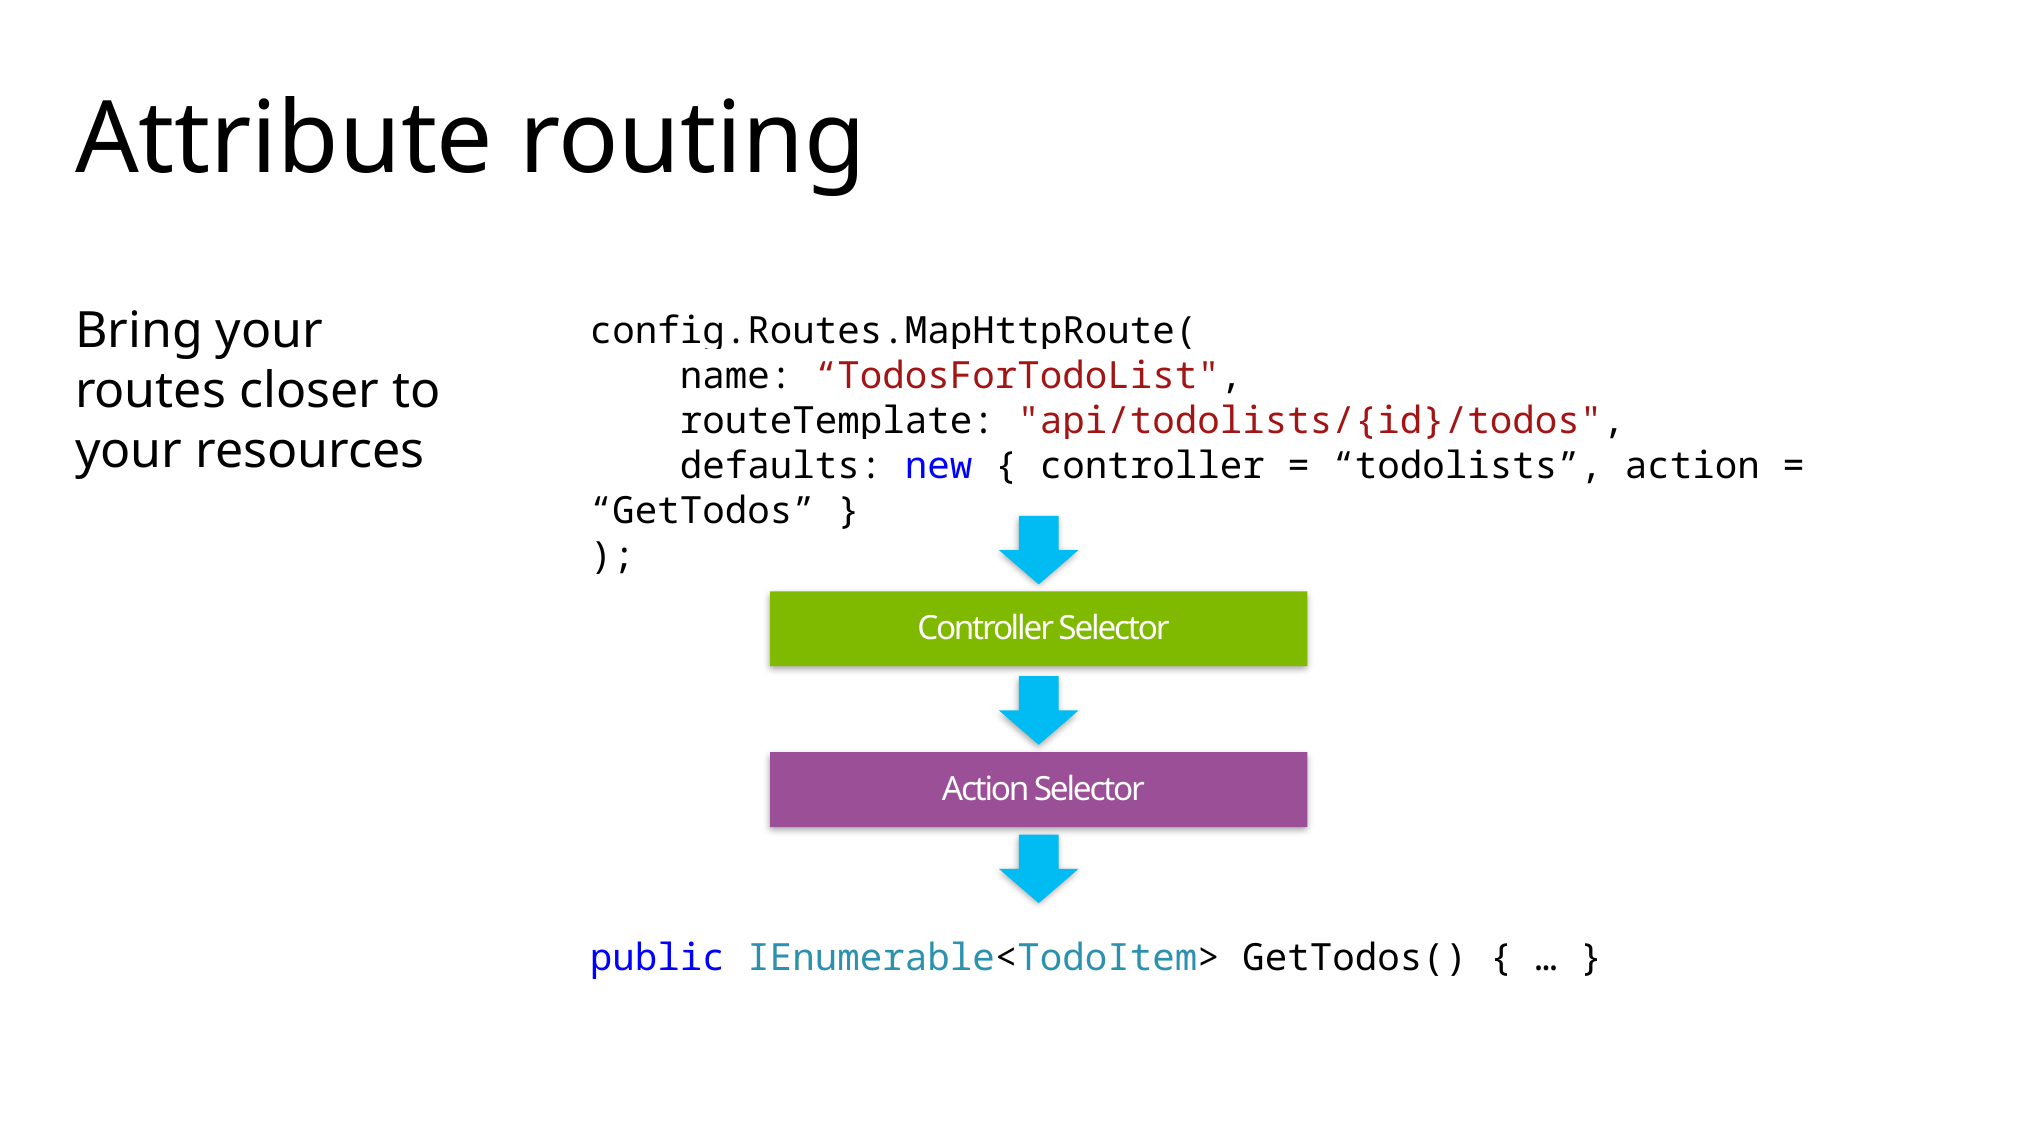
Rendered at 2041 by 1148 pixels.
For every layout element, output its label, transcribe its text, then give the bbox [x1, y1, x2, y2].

title Attribute routing [45, 48, 1996, 199]
text_box [998, 833, 1080, 904]
text_box Controller Selector [769, 590, 1308, 667]
text_box [998, 515, 1080, 585]
text_box Action Selector [769, 751, 1308, 828]
list Bring your routes closer to your resources [45, 273, 496, 1099]
text_box config.Routes.MapHttpRoute( name: “TodosForTodoList", routeTemplate: "api/todolists/{id}/todos", defaults: new { controller = “todolists”, action = “GetTodos” } ); [574, 298, 1995, 584]
text_box public IEnumerable<TodoItem> GetTodos() { … } [575, 925, 1660, 986]
text_box [998, 675, 1080, 746]
